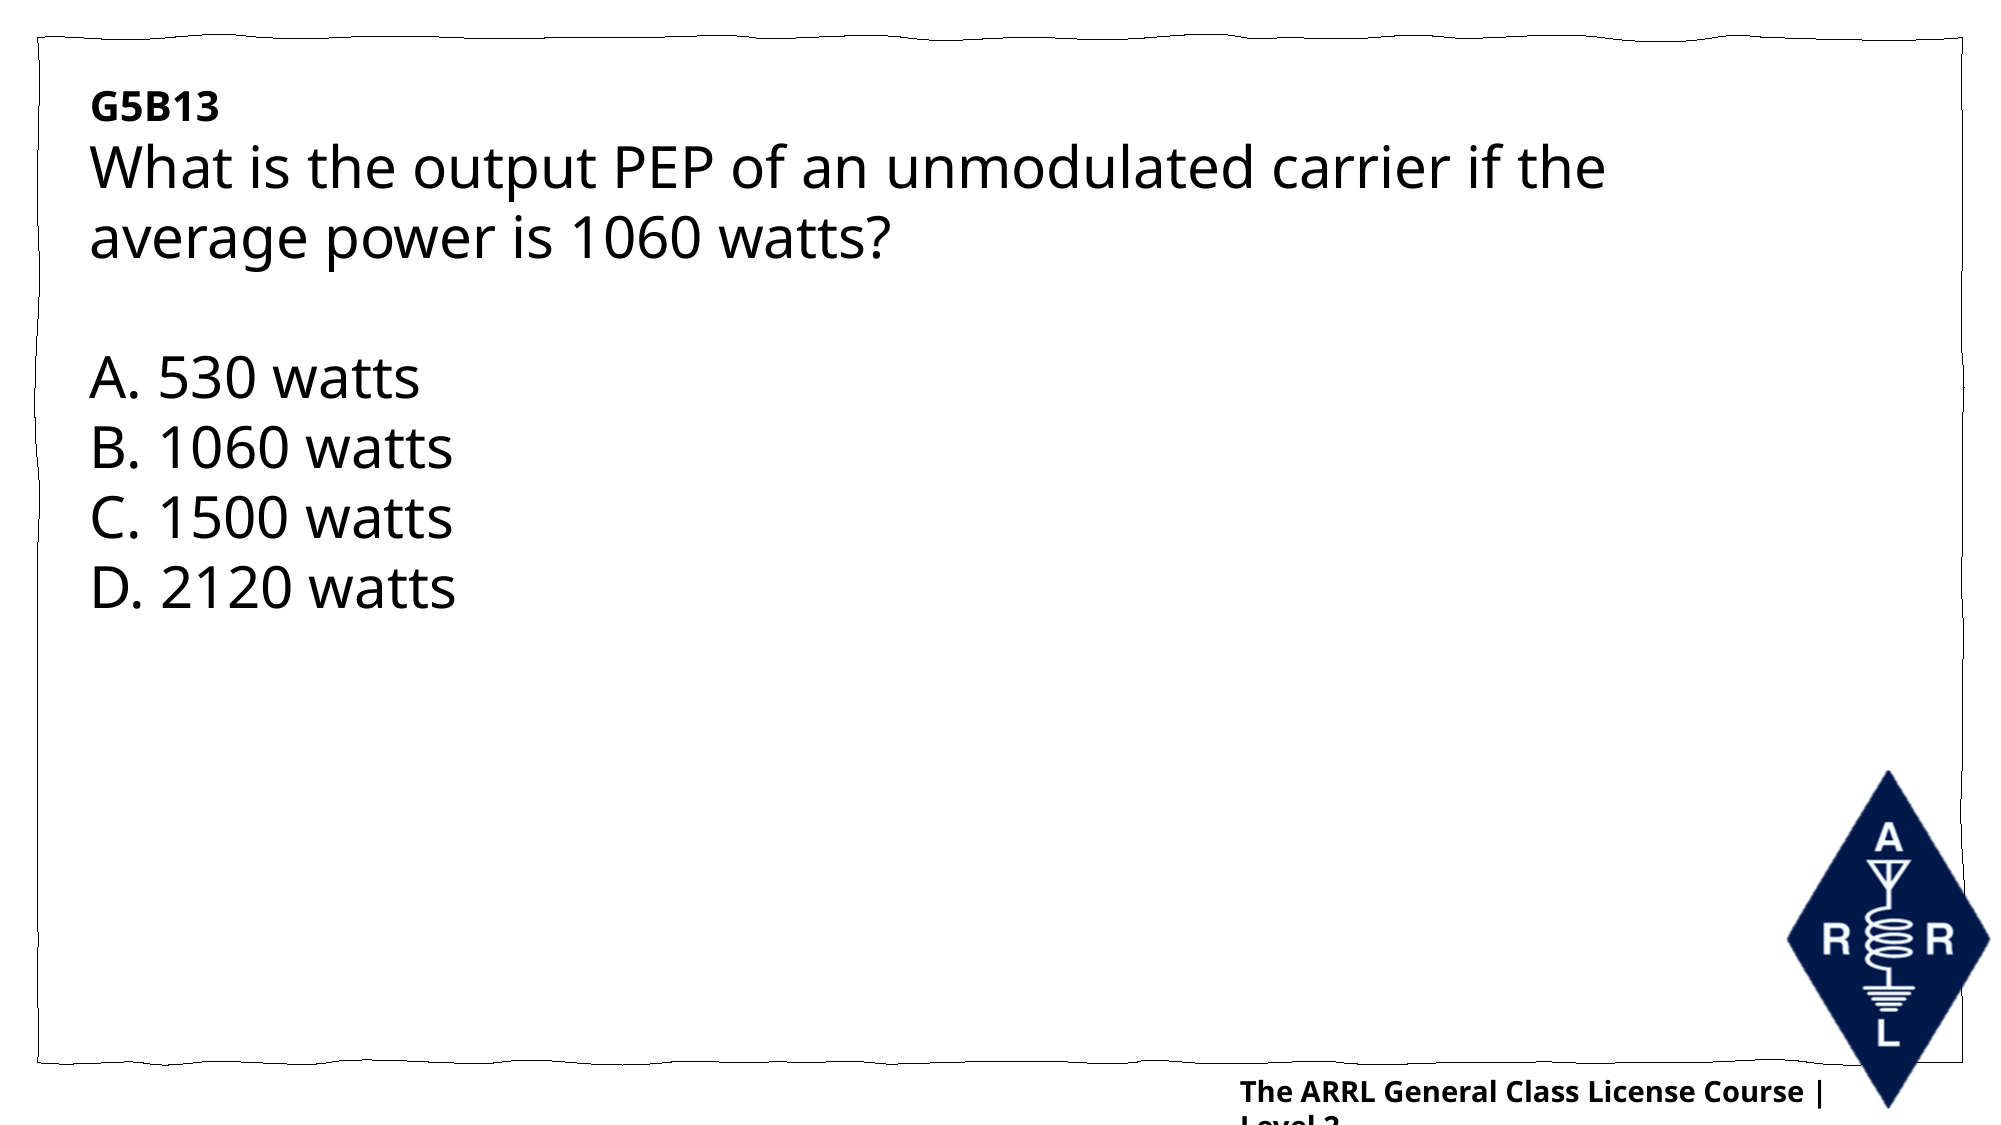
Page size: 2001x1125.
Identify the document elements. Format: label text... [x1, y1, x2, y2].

text_box G5B13 What is the output PEP of an unmodulated carrier if the average power is 1060 watts? A. 530 watts B. 1060 watts C. 1500 watts D. 2120 watts [75, 72, 1850, 628]
picture [1773, 752, 1999, 1125]
